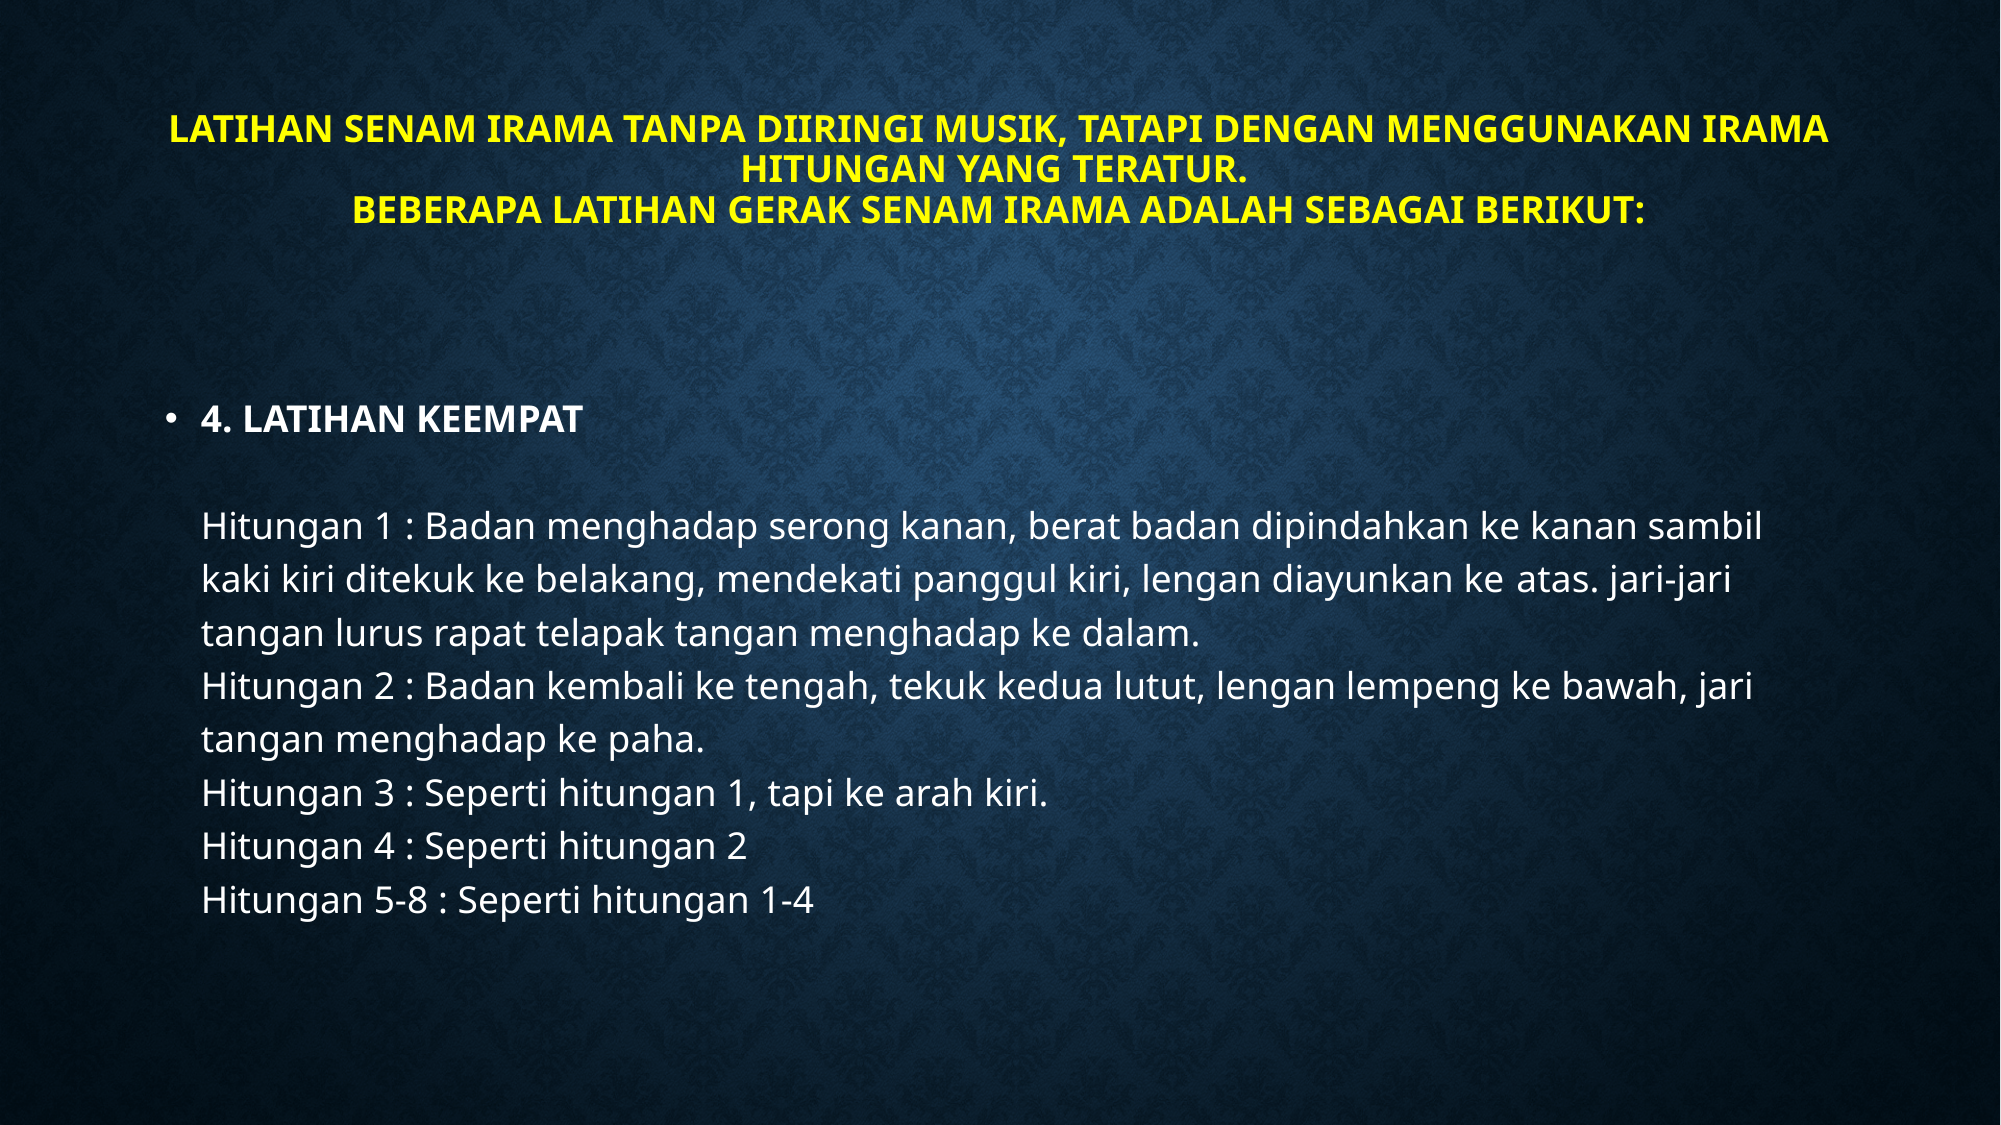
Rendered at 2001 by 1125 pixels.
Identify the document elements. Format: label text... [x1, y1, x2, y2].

list 4. LATIHAN KEEMPAT Hitungan 1 : Badan menghadap serong kanan, berat badan dipindahkan ke kanan sambil kaki kiri ditekuk ke belakang, mendekati panggul kiri, lengan diayunkan ke atas. jari-jari tangan lurus rapat telapak tangan menghadap ke dalam. Hitungan 2 : Badan kembali ke tengah, tekuk kedua lutut, lengan lempeng ke bawah, jari tangan menghadap ke paha. Hitungan 3 : Seperti hitungan 1, tapi ke arah kiri. Hitungan 4 : Seperti hitungan 2 Hitungan 5-8 : Seperti hitungan 1-4 [149, 379, 1849, 986]
title Latihan senam irama tanpa diiringi musik, tatapi dengan menggunakan irama hitungan yang teratur. Beberapa latihan gerak senam irama adalah sebagai berikut: [149, 99, 1849, 287]
